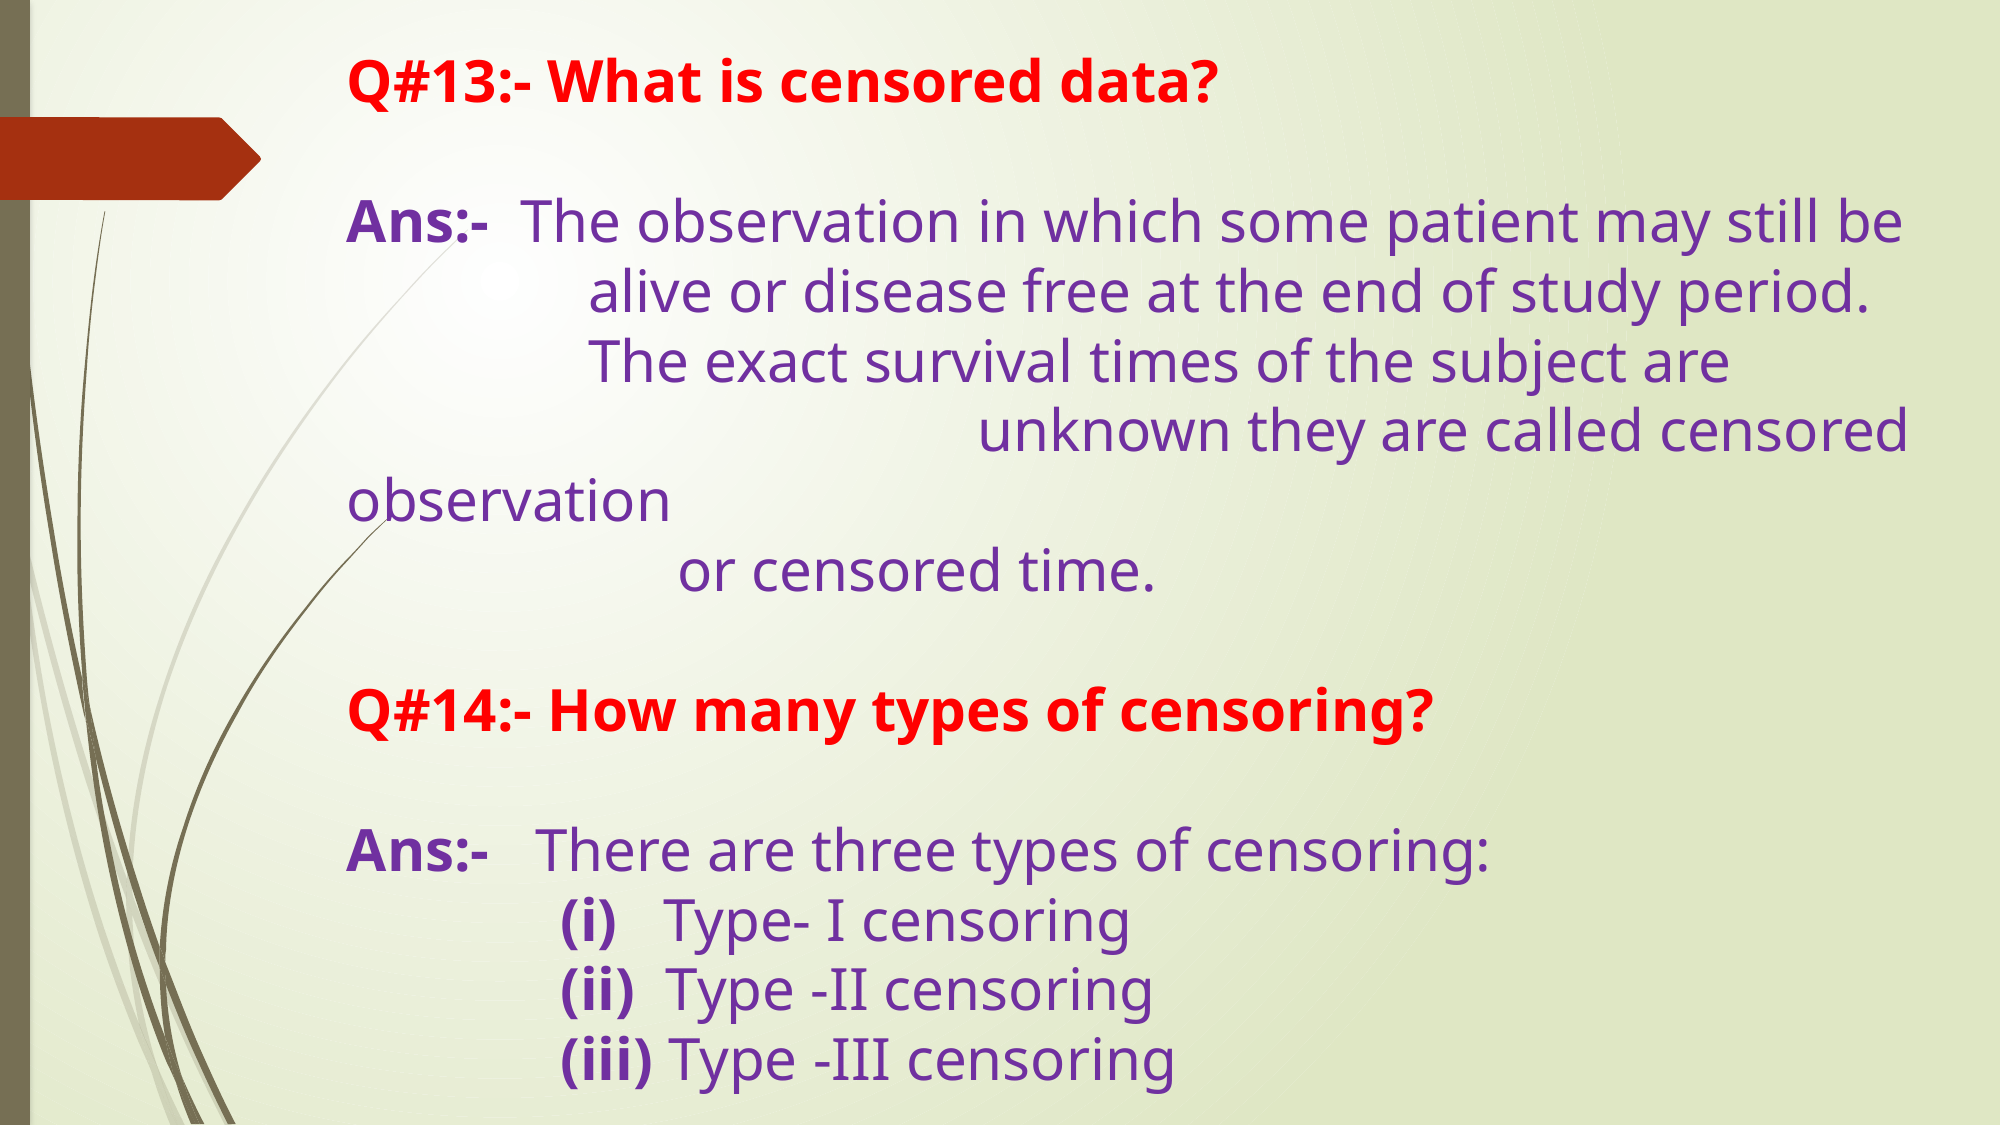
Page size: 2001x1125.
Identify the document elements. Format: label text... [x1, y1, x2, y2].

title Q#13:- What is censored data? Ans:- The observation in which some patient may still be alive or disease free at the end of study period. The exact survival times of the subject are unknown they are called censored observation or censored time. Q#14:- How many types of censoring? Ans:- There are three types of censoring: (i) Type- I censoring (ii) Type -II censoring (iii) Type -III censoring [331, 36, 1970, 1125]
